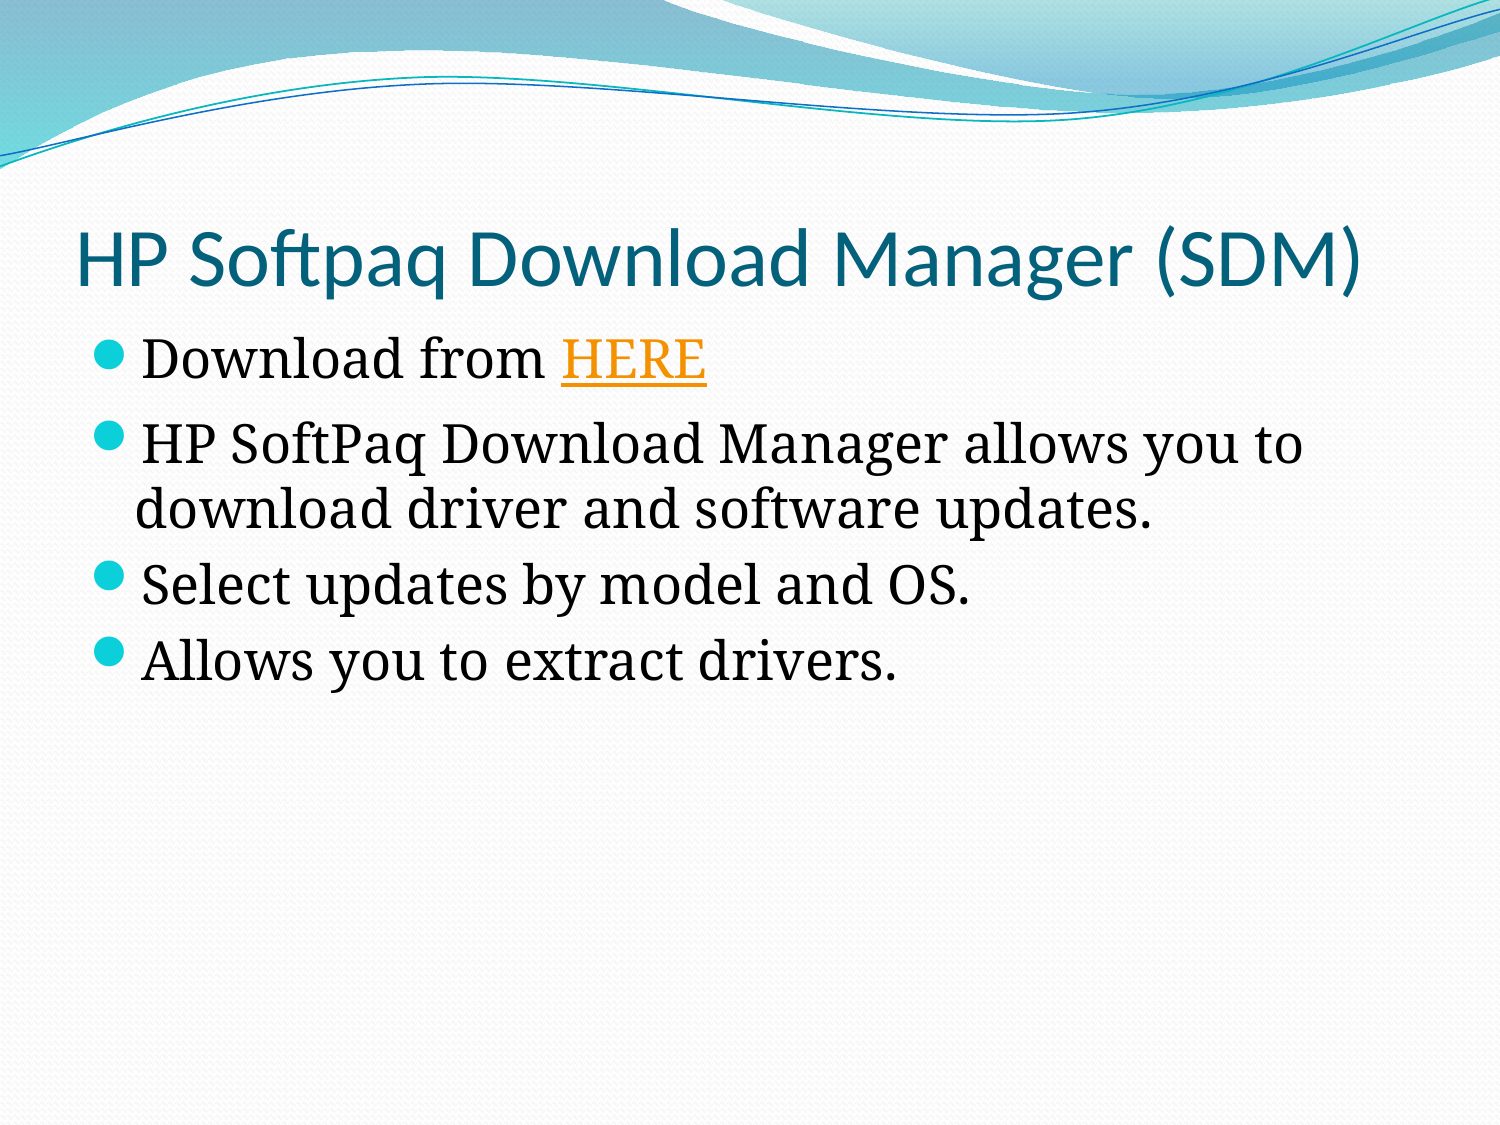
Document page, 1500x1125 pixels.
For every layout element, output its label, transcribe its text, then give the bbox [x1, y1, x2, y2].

list Download from HERE HP SoftPaq Download Manager allows you to download driver and software updates. Select updates by model and OS. Allows you to extract drivers. [75, 317, 1425, 1038]
title HP Softpaq Download Manager (SDM) [75, 115, 1425, 303]
